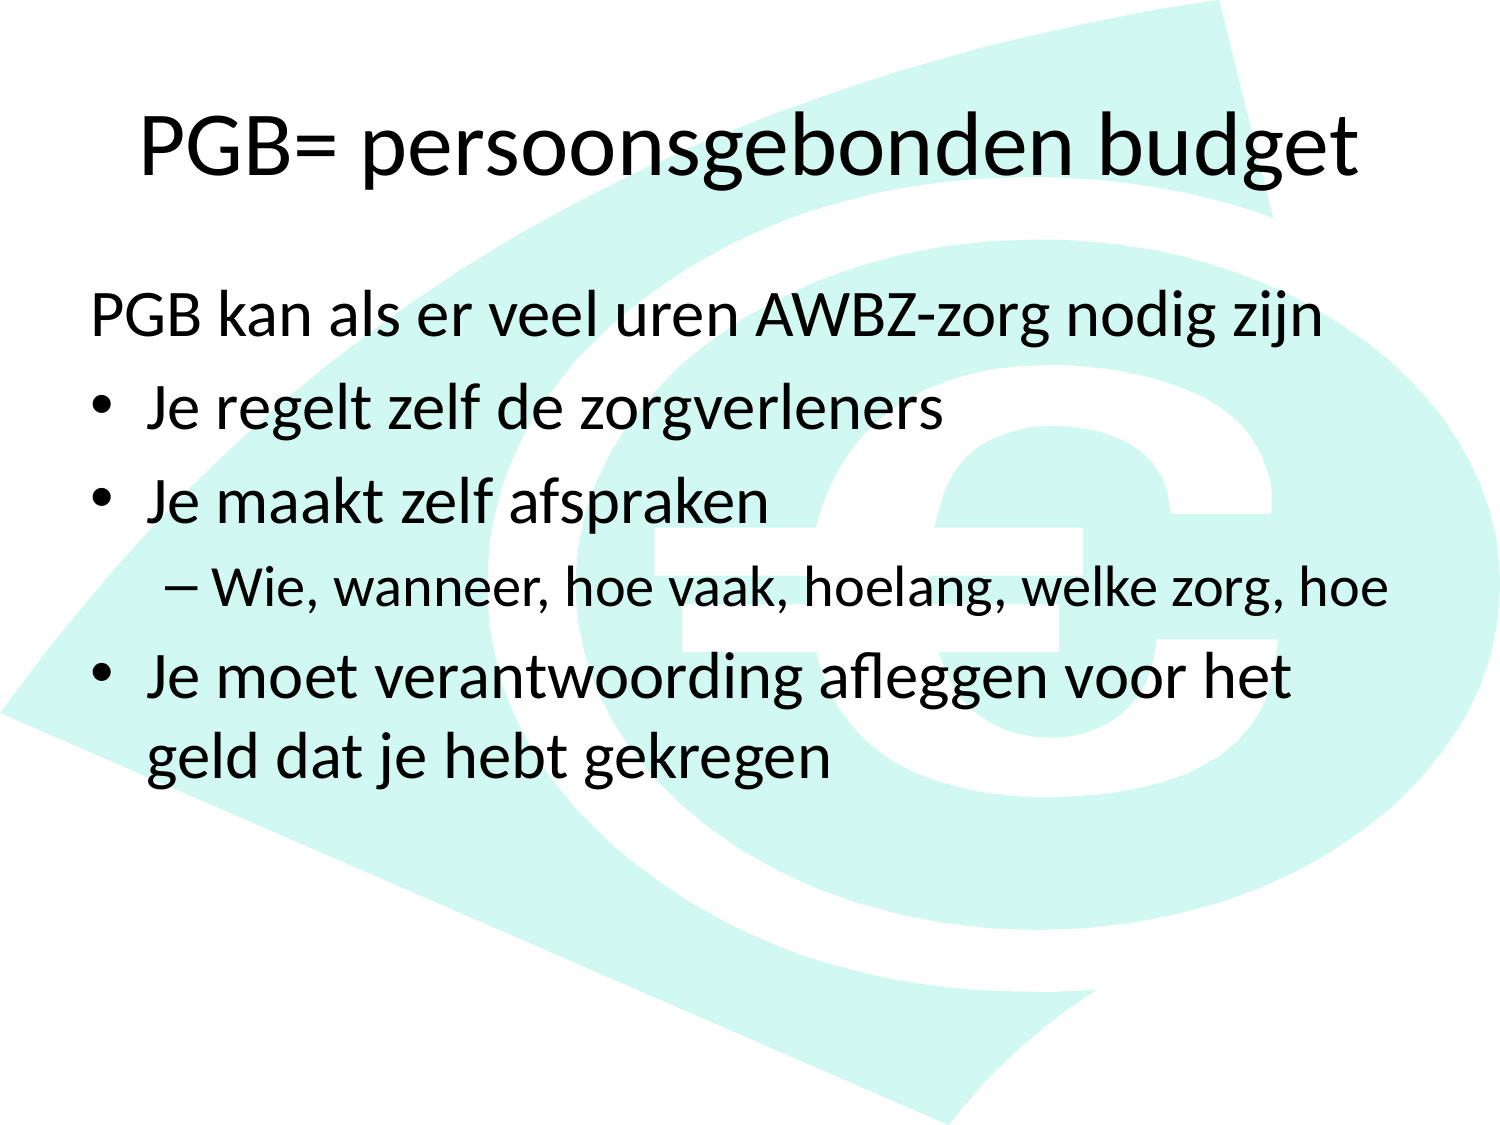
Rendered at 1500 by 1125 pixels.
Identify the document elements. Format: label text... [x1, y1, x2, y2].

title PGB= persoonsgebonden budget [75, 45, 1425, 233]
list PGB kan als er veel uren AWBZ-zorg nodig zijn Je regelt zelf de zorgverleners Je maakt zelf afspraken Wie, wanneer, hoe vaak, hoelang, welke zorg, hoe Je moet verantwoording afleggen voor het geld dat je hebt gekregen [75, 262, 1425, 1005]
